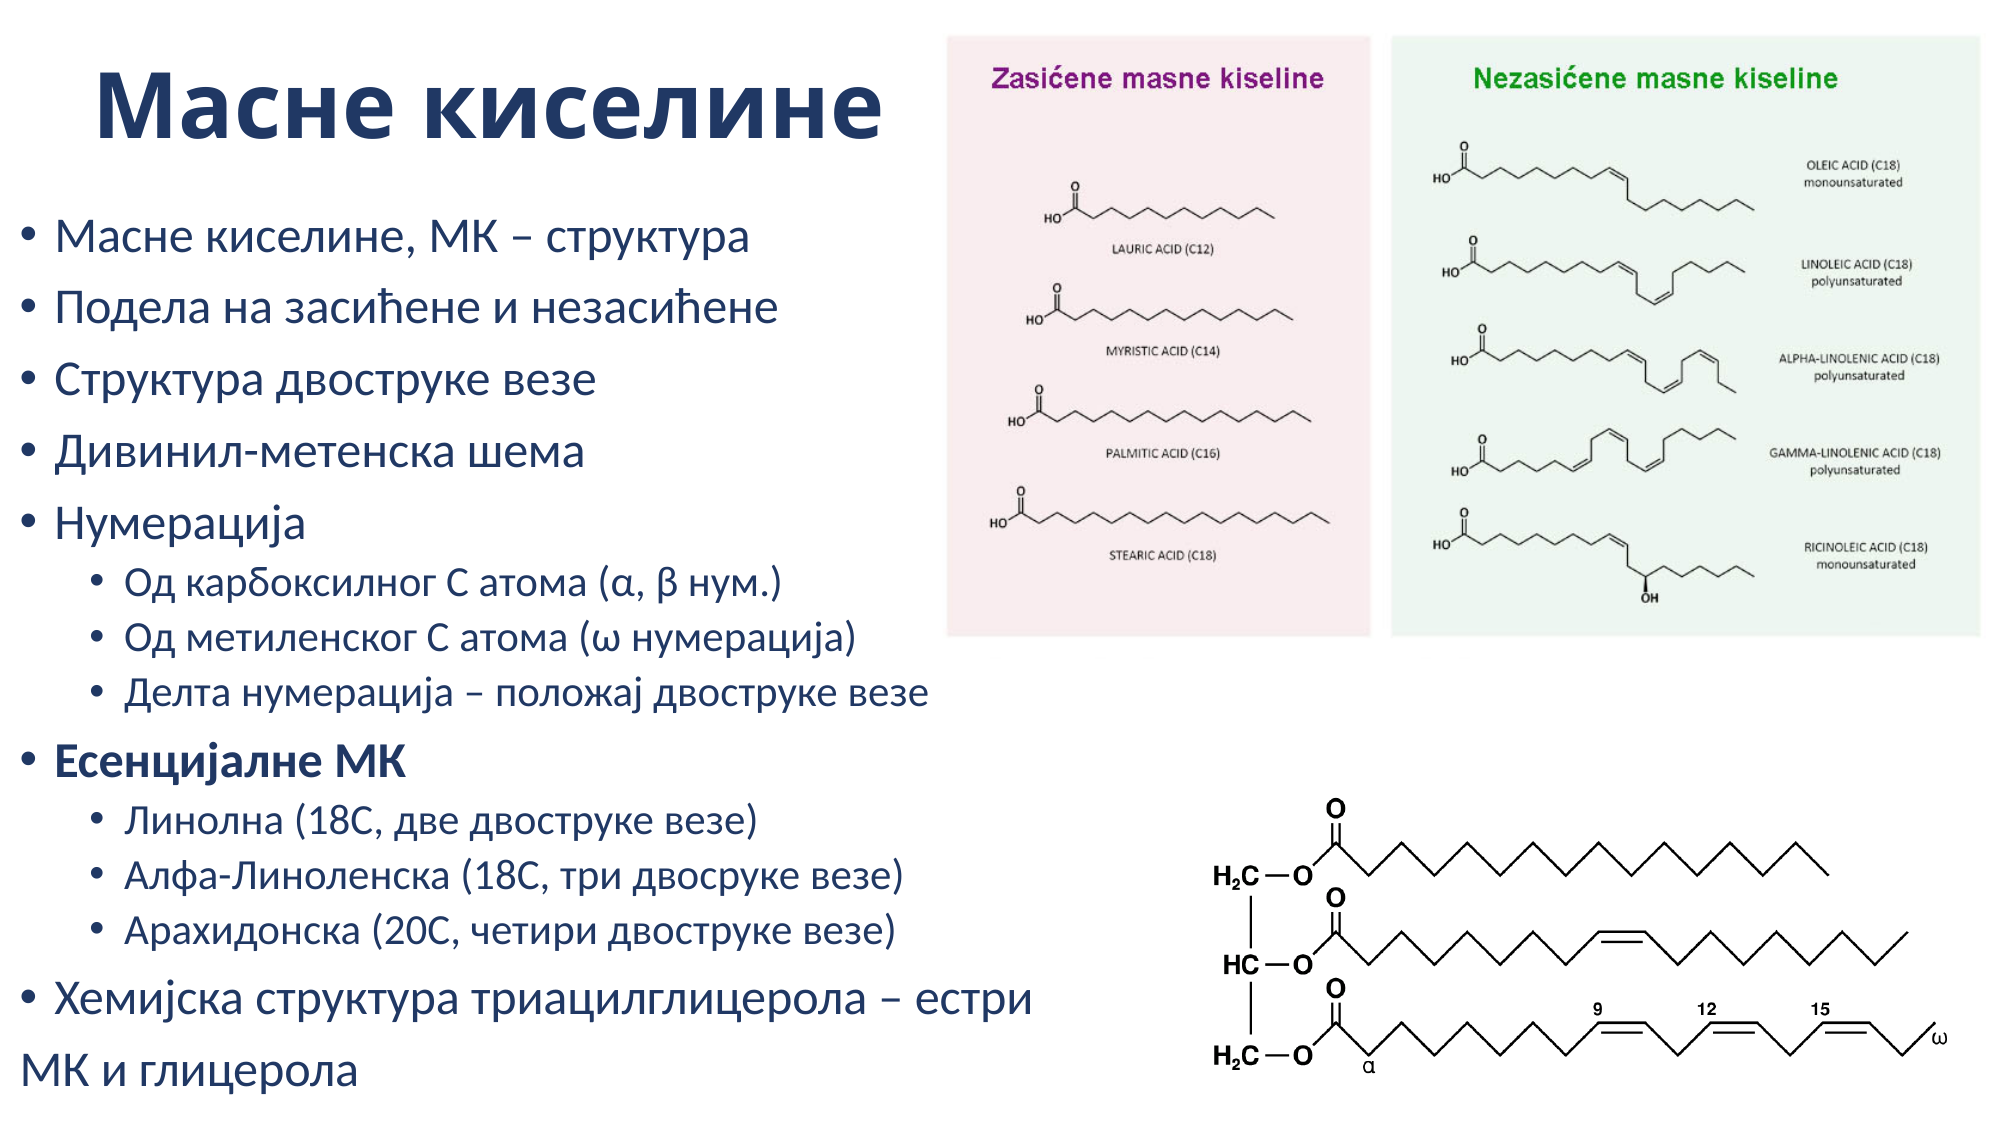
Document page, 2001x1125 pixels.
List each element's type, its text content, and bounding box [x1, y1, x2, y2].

title Масне киселине [77, 0, 1803, 201]
picture [924, 14, 2000, 659]
picture [1174, 772, 1982, 1125]
list Масне киселине, МК – структура Подела на засићене и незасићене Структура двоструке везе Дивинил-метенска шема Нумерација Од карбоксилног С атома (α, β нум.) Од метиленског С атома (ω нумерација) Делта нумерација – положај двоструке везе Есенцијалне МК Линолна (18С, две двоструке везе) Алфа-Линоленска (18С, три двосруке везе) Арахидонска (20С, четири двоструке везе) Хемијска структура триацилглицерола – естри МК и глицерола [4, 201, 2000, 1110]
